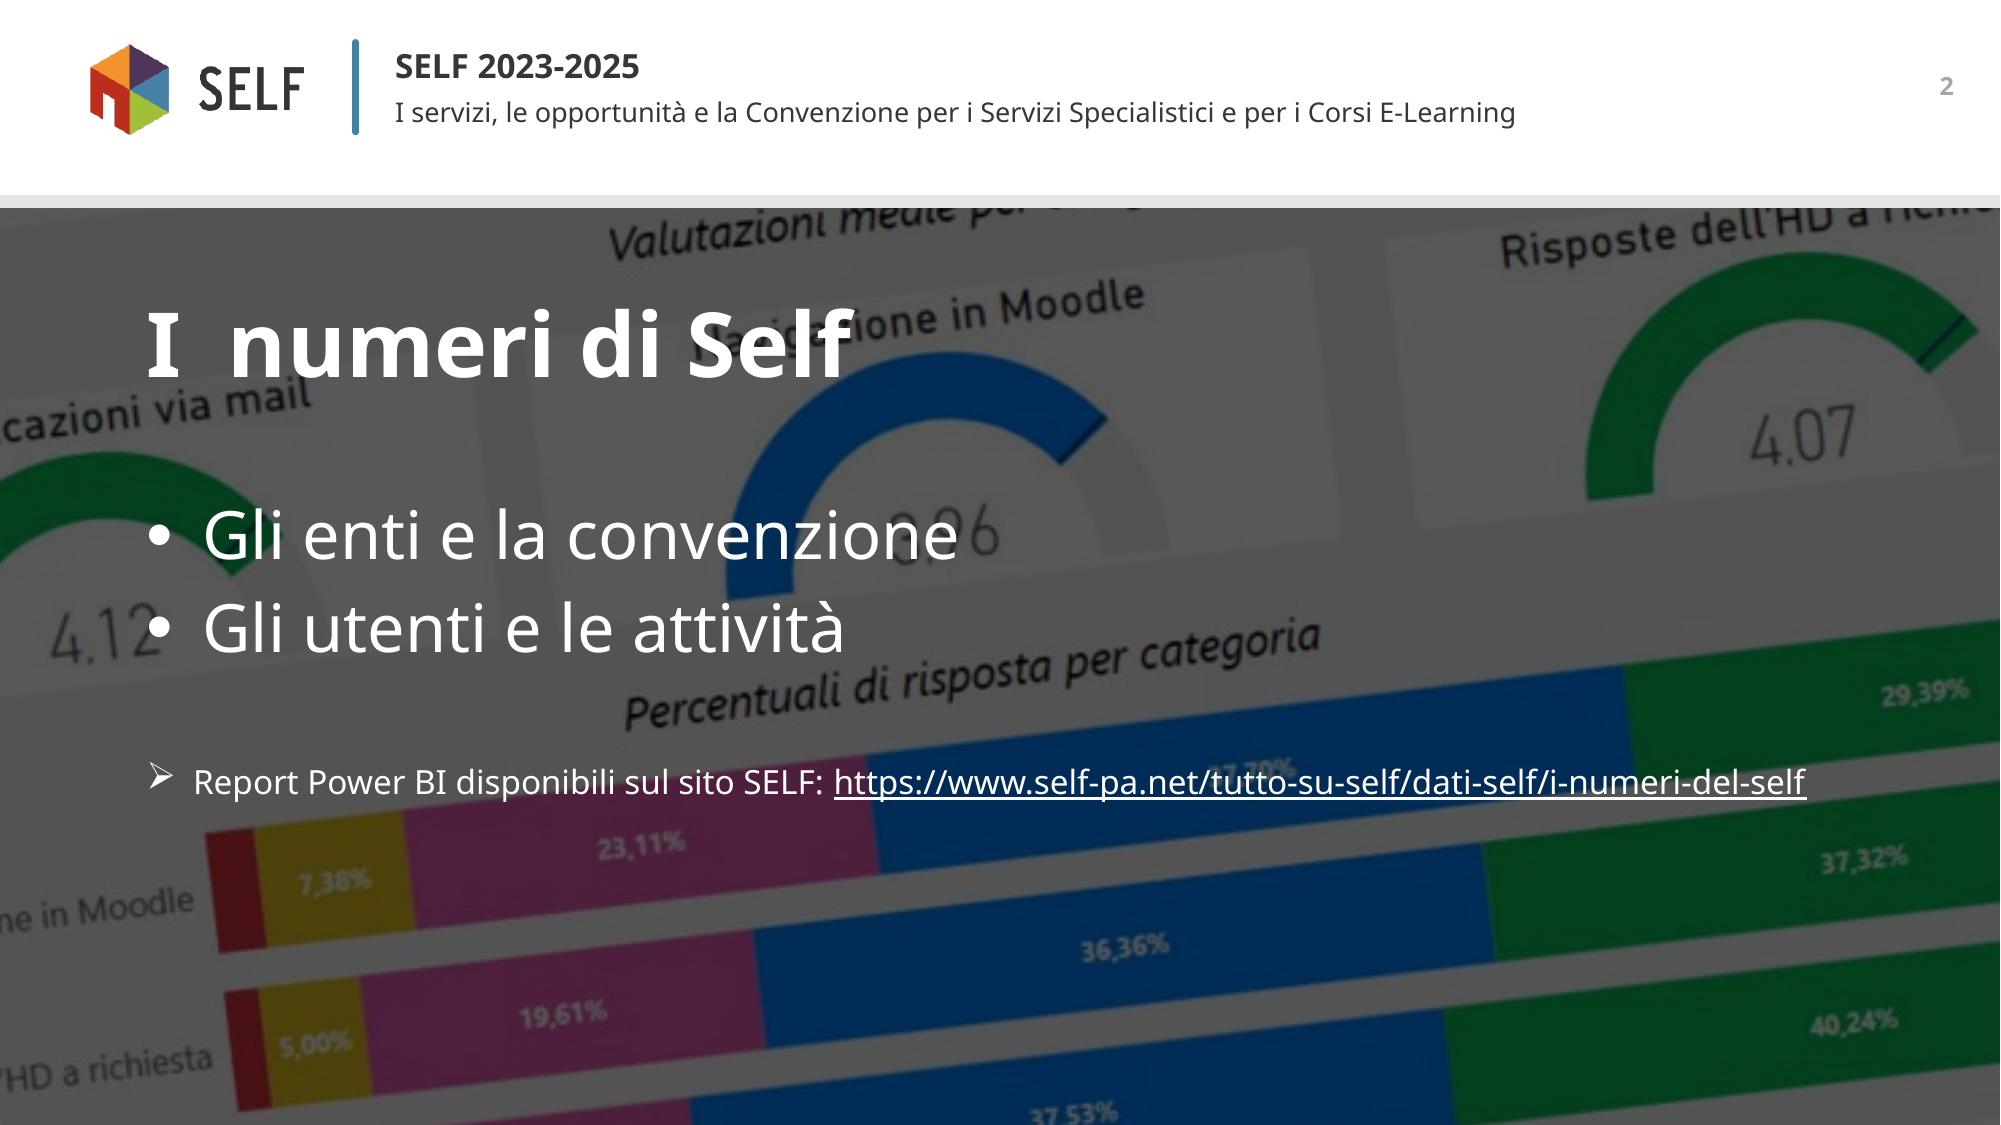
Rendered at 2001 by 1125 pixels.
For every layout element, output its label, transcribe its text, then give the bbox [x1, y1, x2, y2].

picture [0, 207, 2000, 1125]
text_box I servizi, le opportunità e la Convenzione per i Servizi Specialistici e per i Corsi E-Learning [380, 69, 1812, 155]
slide_number 2 [1744, 57, 1969, 118]
picture [90, 44, 304, 135]
text_box SELF 2023-2025 [380, 42, 1744, 69]
